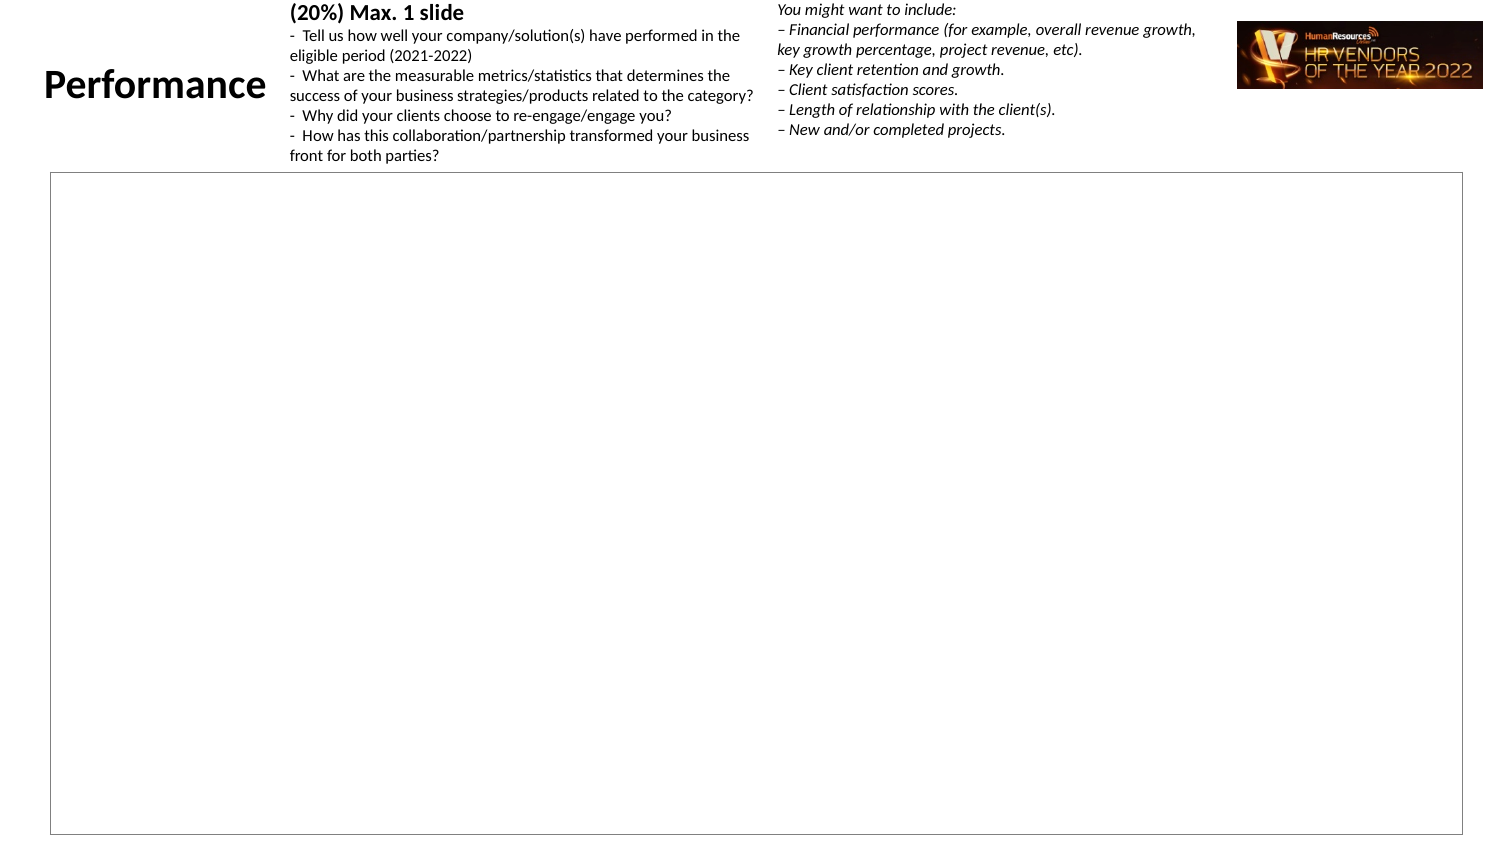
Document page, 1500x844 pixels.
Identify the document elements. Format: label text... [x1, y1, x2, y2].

table_header [51, 173, 1462, 834]
text_box Performance [29, 15, 274, 147]
text_box (20%) Max. 1 slide - Tell us how well your company/solution(s) have performed in the eligible period (2021-2022) - What are the measurable metrics/statistics that determines the success of your business strategies/products related to the category? - Why did your clients choose to re-engage/engage you? - How has this collaboration/partnership transformed your business front for both parties? [274, 0, 788, 172]
text_box You might want to include: – Financial performance (for example, overall revenue growth, key growth percentage, project revenue, etc). – Key client retention and growth. – Client satisfaction scores. – Length of relationship with the client(s). – New and/or completed projects. [762, 0, 1213, 147]
picture [1237, 21, 1483, 89]
